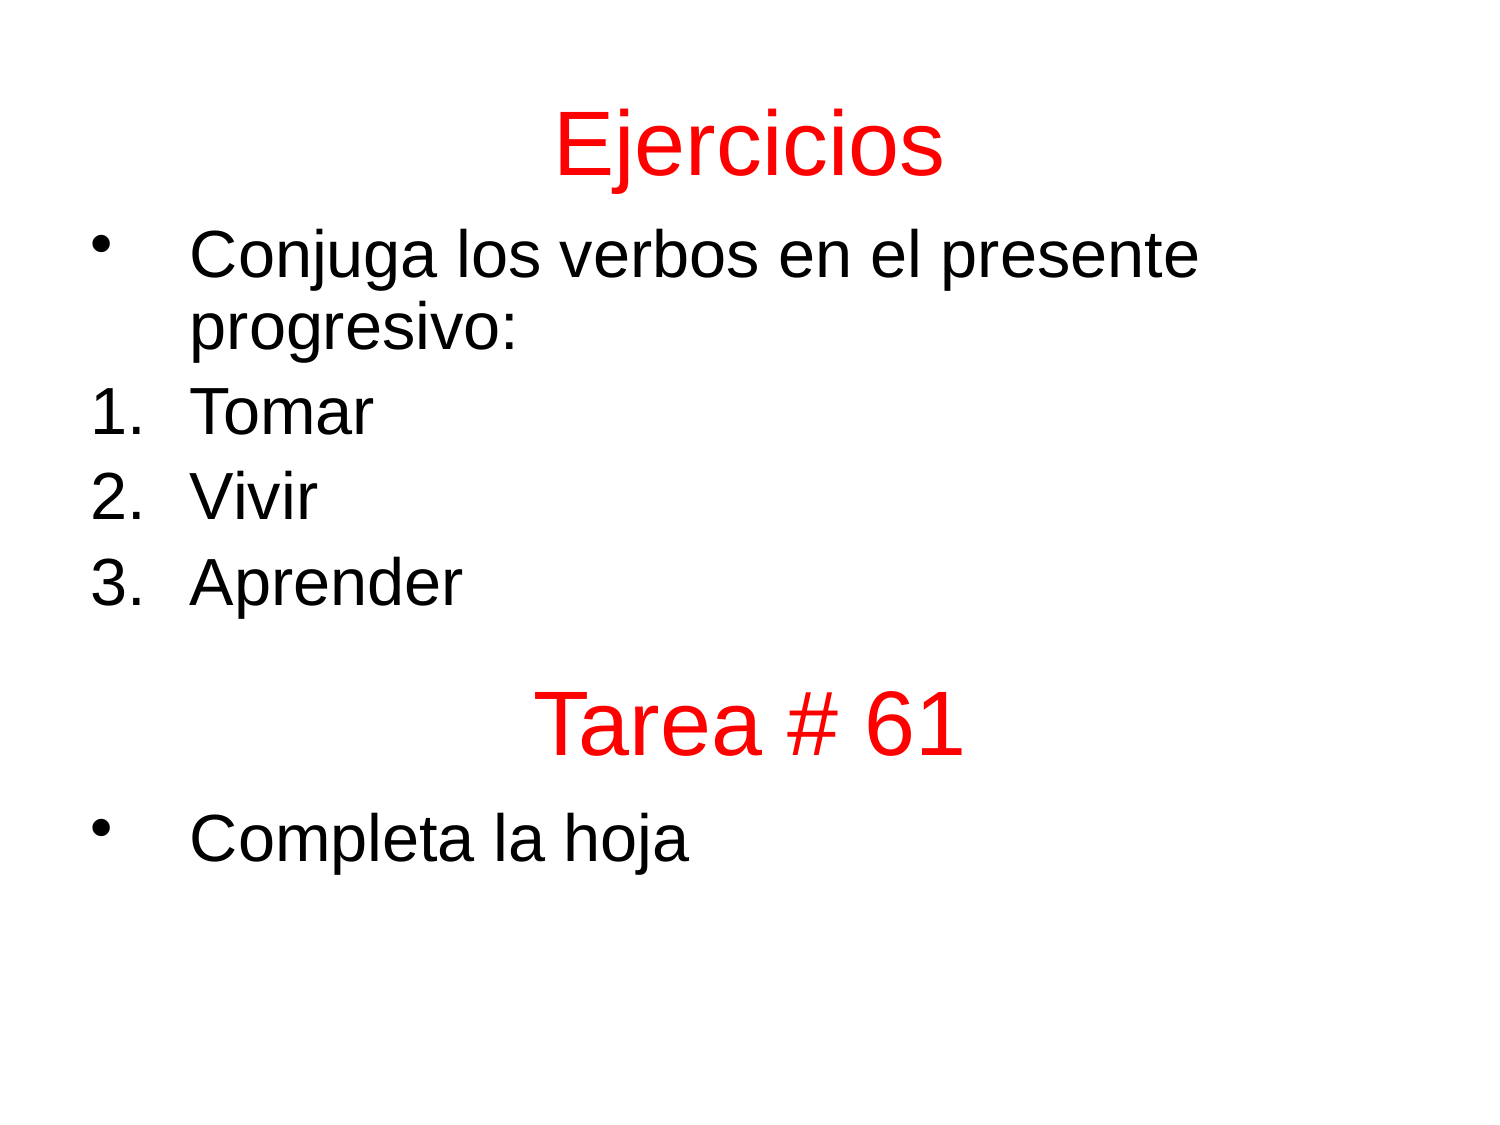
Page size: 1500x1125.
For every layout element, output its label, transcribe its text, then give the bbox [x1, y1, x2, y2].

text_box Tarea # 61 [74, 624, 1425, 813]
title Ejercicios [75, 45, 1425, 212]
list Conjuga los verbos en el presente progresivo: Tomar Vivir Aprender Completa la hoja [75, 813, 1425, 955]
list Conjuga los verbos en el presente progresivo: Tomar Vivir Aprender Completa la hoja [75, 212, 1425, 624]
